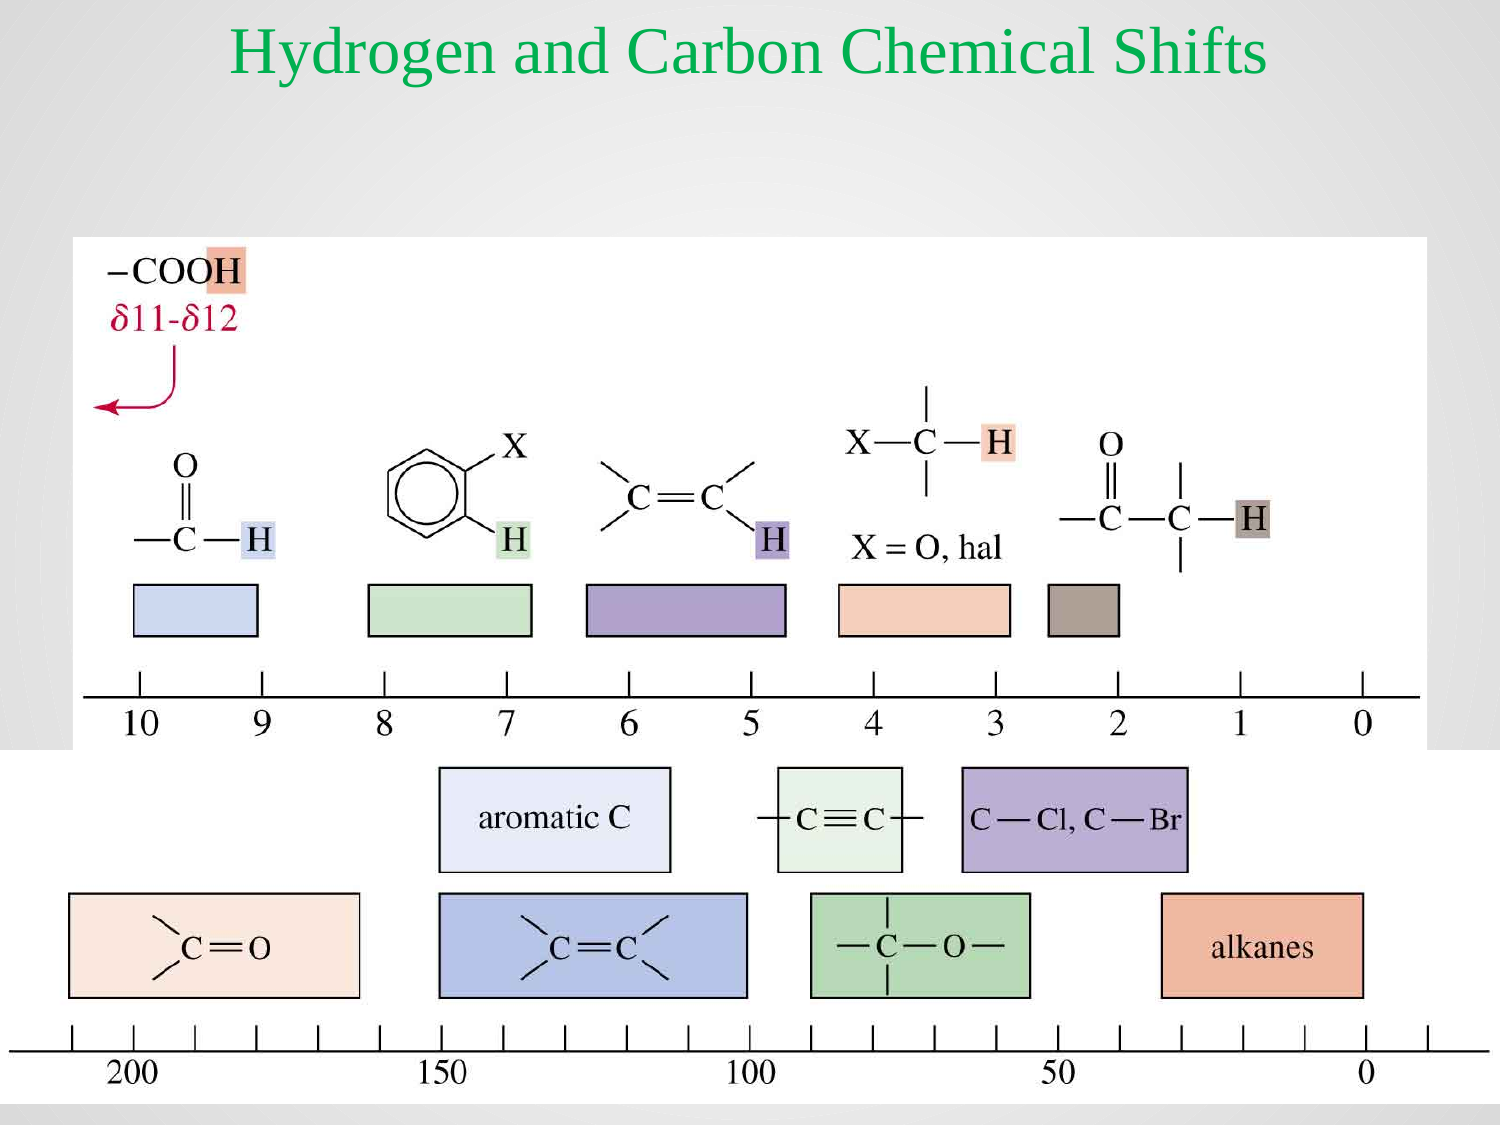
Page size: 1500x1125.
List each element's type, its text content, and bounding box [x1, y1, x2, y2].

text_box Hydrogen and Carbon Chemical Shifts [206, 0, 1294, 83]
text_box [0, 237, 1500, 1104]
